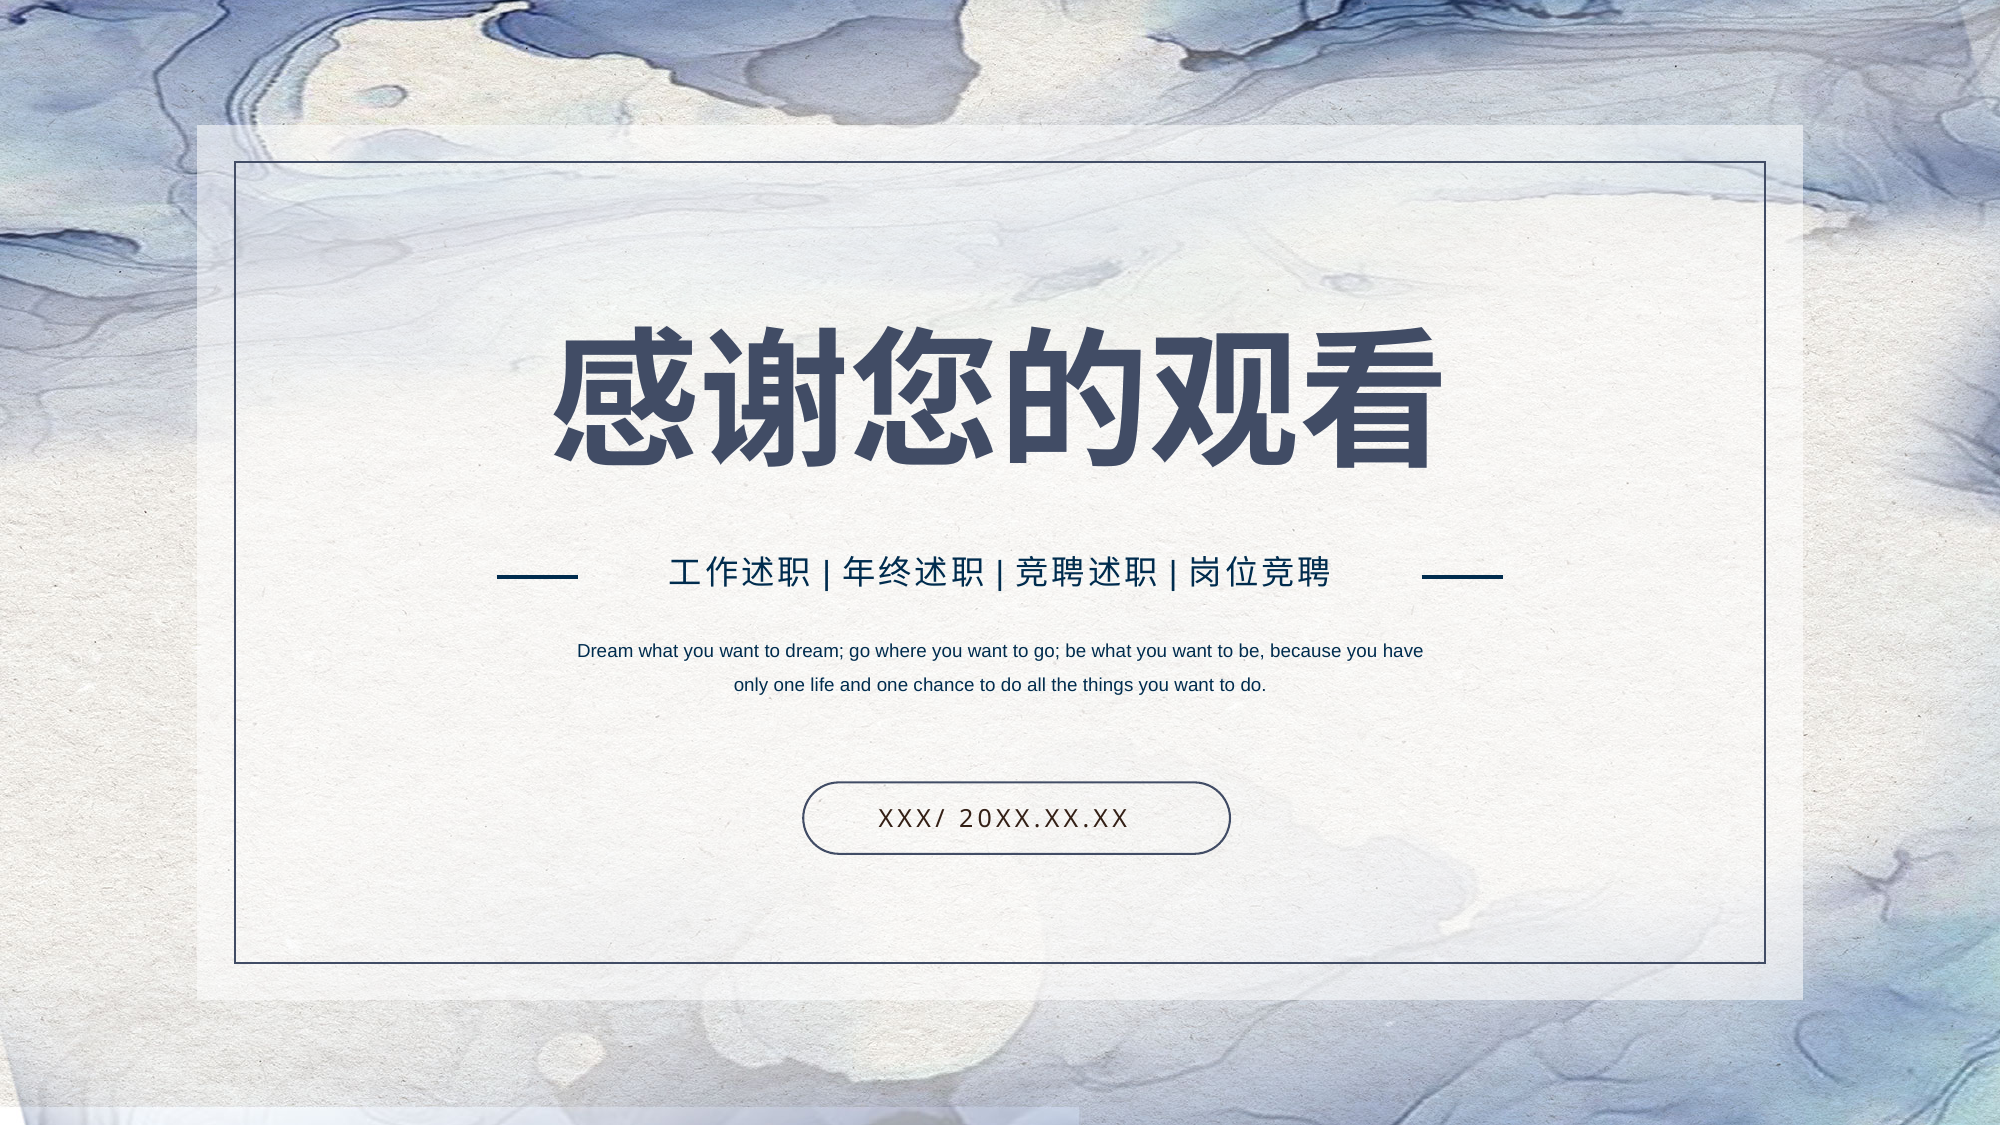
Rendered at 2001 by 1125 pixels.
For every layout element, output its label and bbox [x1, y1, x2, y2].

text_box [308, 296, 1692, 854]
picture [0, 0, 2000, 1125]
